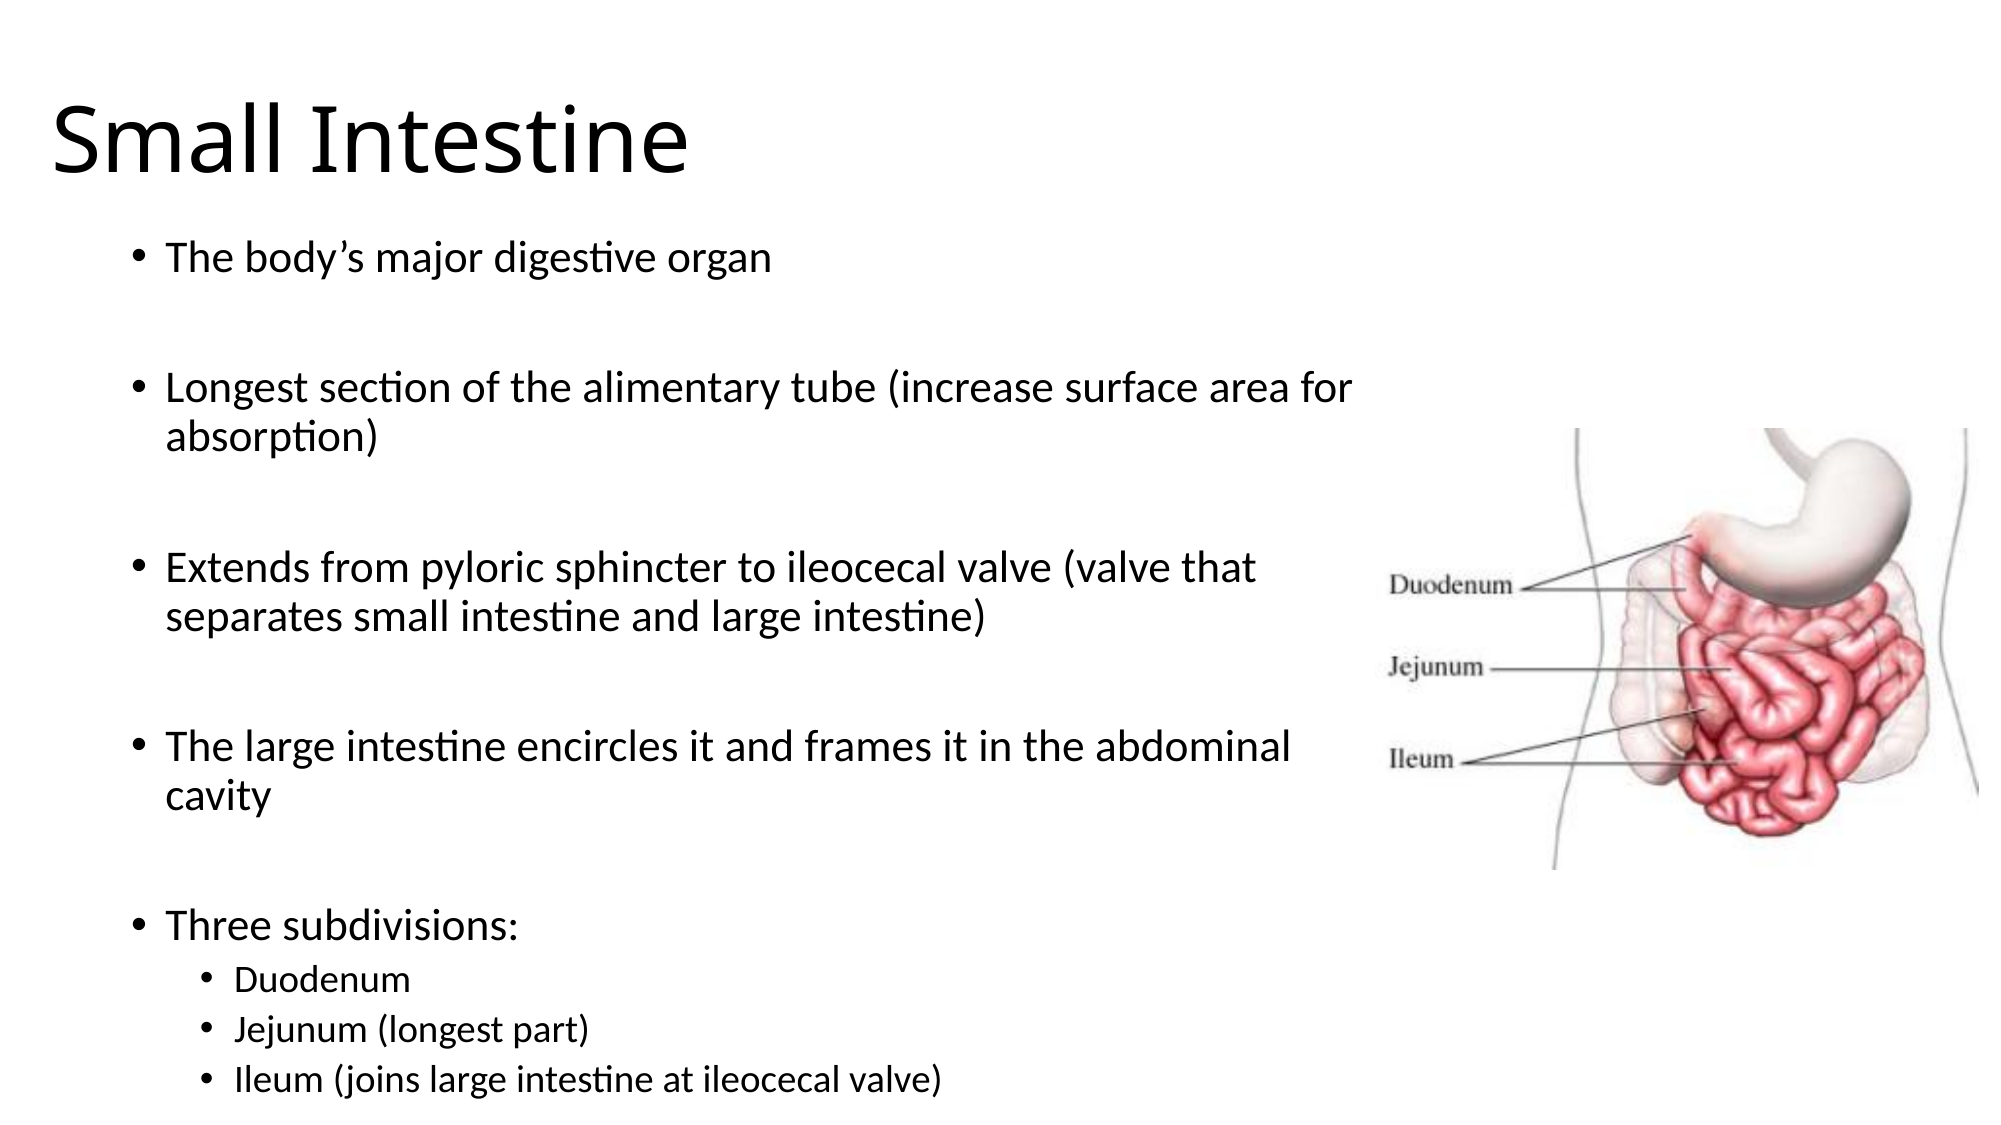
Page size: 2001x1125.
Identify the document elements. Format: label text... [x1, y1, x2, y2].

list The body’s major digestive organ Longest section of the alimentary tube (increase surface area for absorption) Extends from pyloric sphincter to ileocecal valve (valve that separates small intestine and large intestine) The large intestine encircles it and frames it in the abdominal cavity Three subdivisions: Duodenum Jejunum (longest part) Ileum (joins large intestine at ileocecal valve) [116, 225, 1376, 1111]
title Small Intestine [36, 34, 1762, 252]
picture [1375, 428, 1980, 870]
